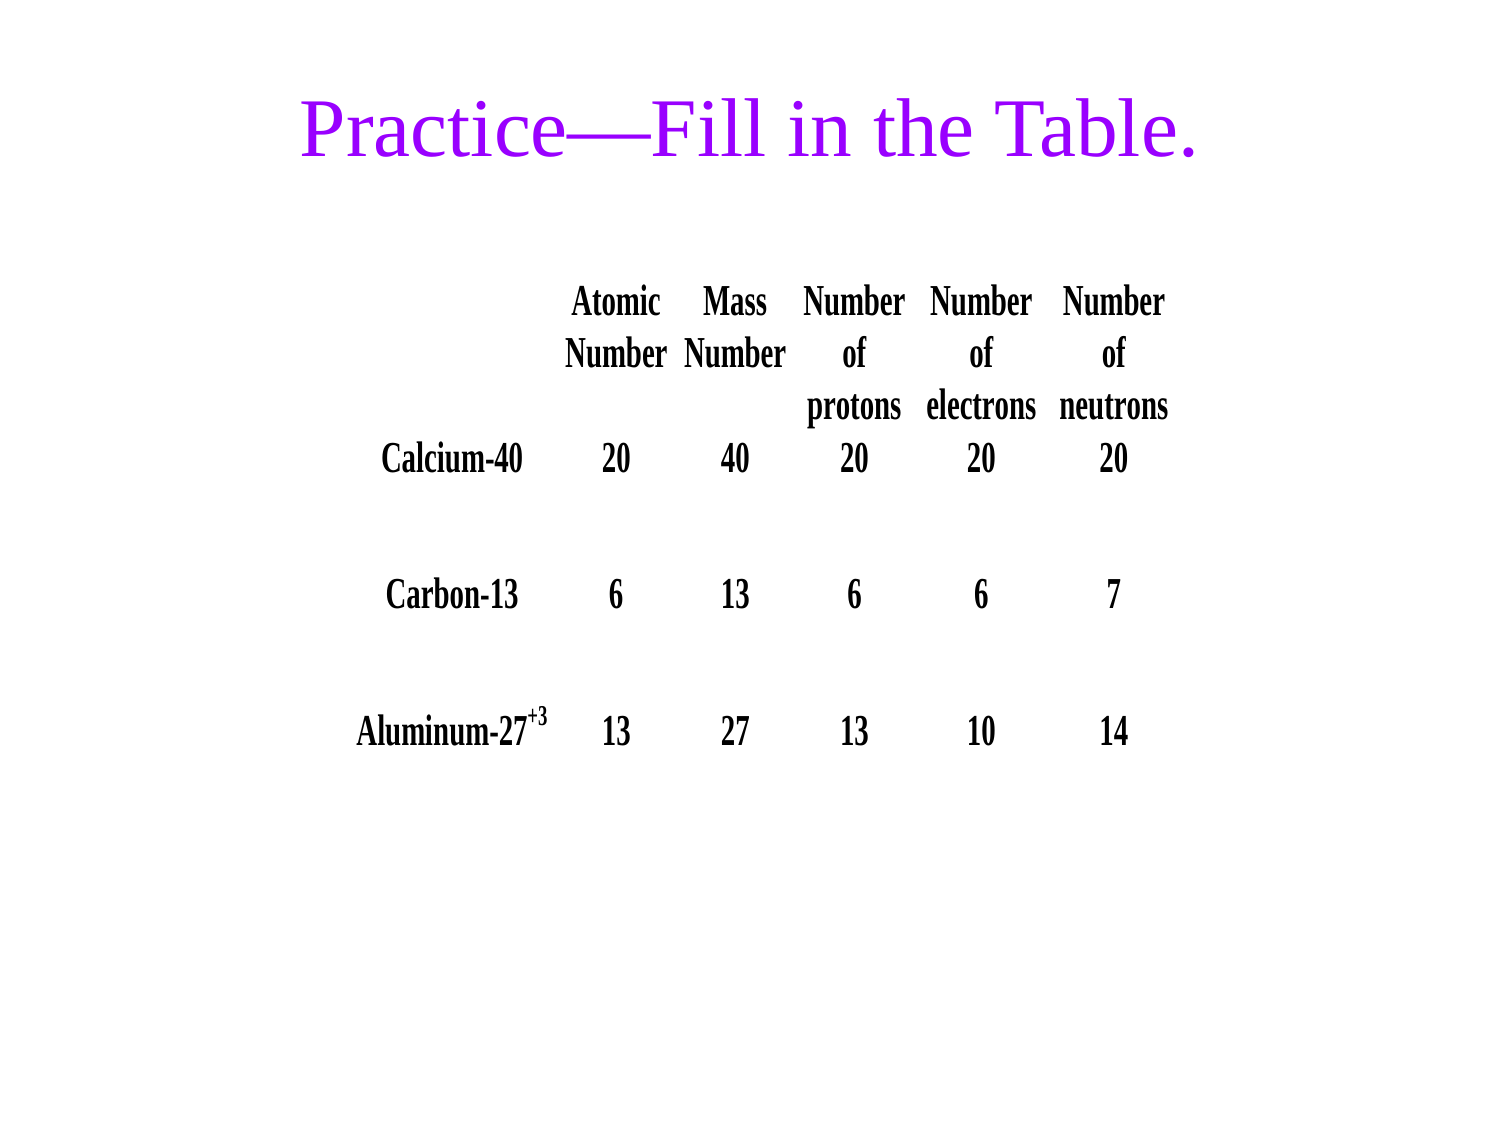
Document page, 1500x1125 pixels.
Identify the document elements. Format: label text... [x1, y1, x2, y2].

text_box Practice—Fill in the Table. [112, 29, 1388, 217]
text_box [338, 272, 1199, 907]
